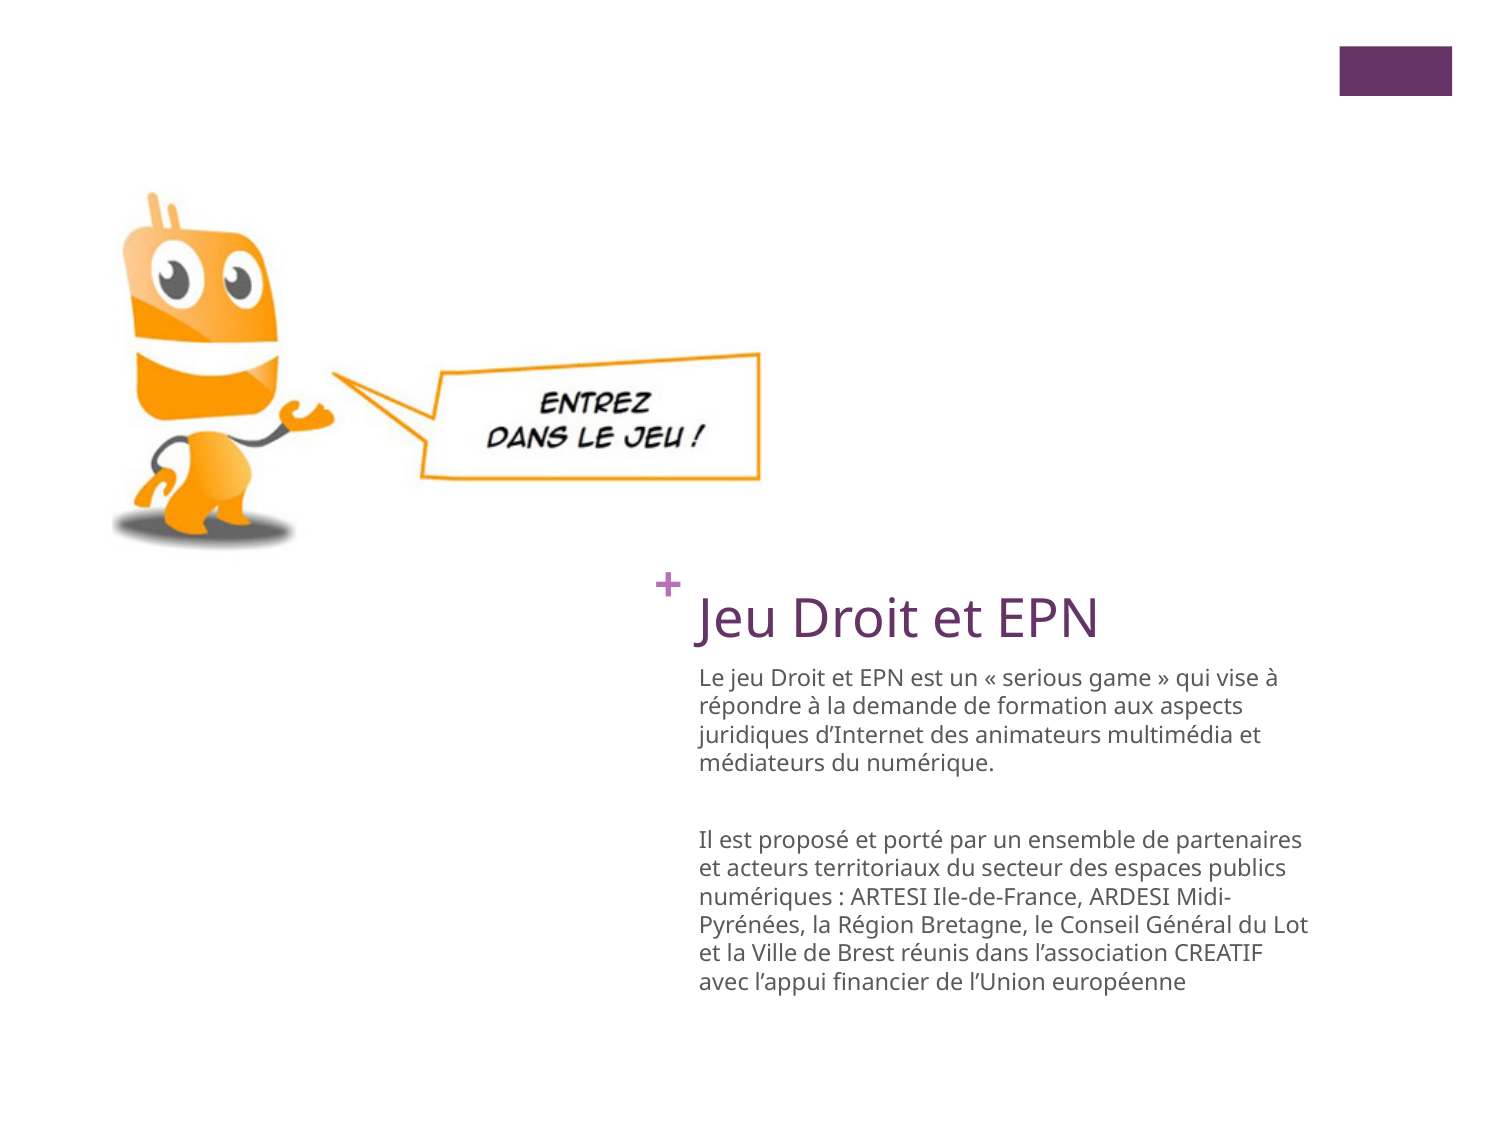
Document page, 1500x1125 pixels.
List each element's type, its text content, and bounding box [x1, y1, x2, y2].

picture [104, 183, 774, 563]
title Jeu Droit et EPN [683, 512, 1324, 655]
list Le jeu Droit et EPN est un « serious game » qui vise à répondre à la demande de formation aux aspects juridiques d’Internet des animateurs multimédia et médiateurs du numérique. Il est proposé et porté par un ensemble de partenaires et acteurs territoriaux du secteur des espaces publics numériques : ARTESI Ile-de-France, ARDESI Midi-Pyrénées, la Région Bretagne, le Conseil Général du Lot et la Ville de Brest réunis dans l’association CREATIF avec l’appui financier de l’Union européenne [683, 655, 1324, 1008]
